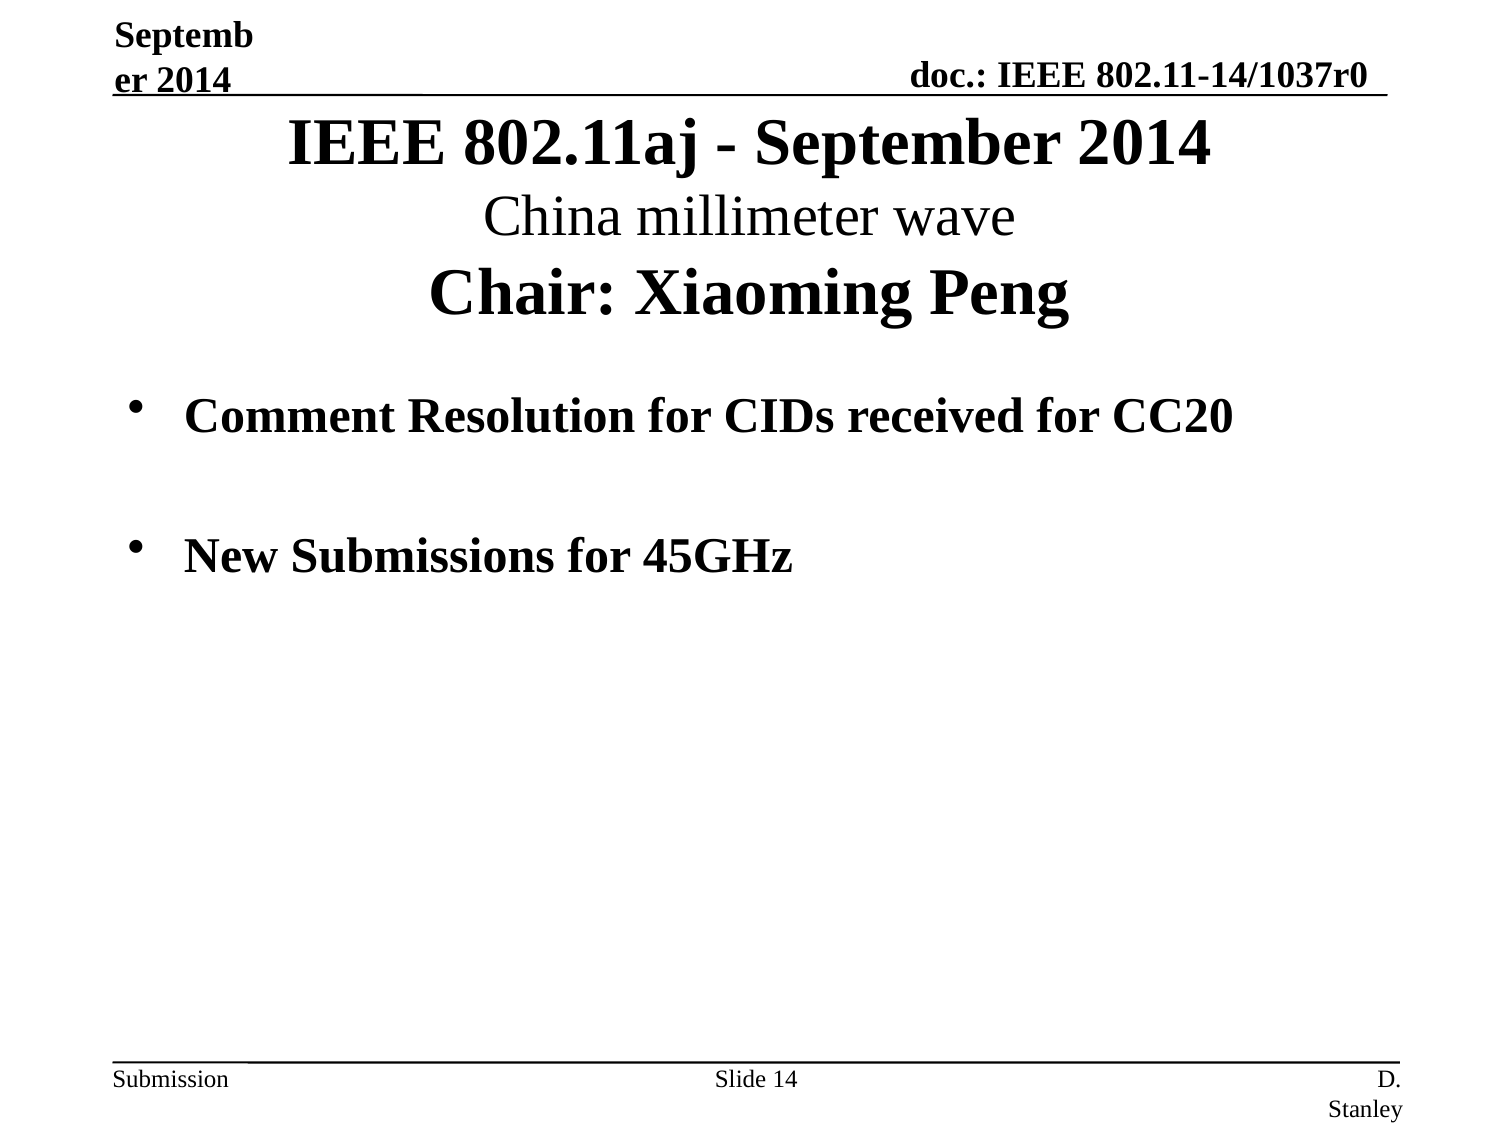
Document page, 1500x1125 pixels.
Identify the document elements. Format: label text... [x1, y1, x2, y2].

slide_number Slide 14 [712, 1062, 800, 1093]
list Comment Resolution for CIDs received for CC20 New Submissions for 45GHz [112, 375, 1438, 1000]
title IEEE 802.11aj - September 2014 China millimeter wave Chair: Xiaoming Peng [112, 125, 1388, 300]
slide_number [114, 54, 269, 100]
footer D. Stanley, Aruba Networks [1325, 1062, 1402, 1093]
